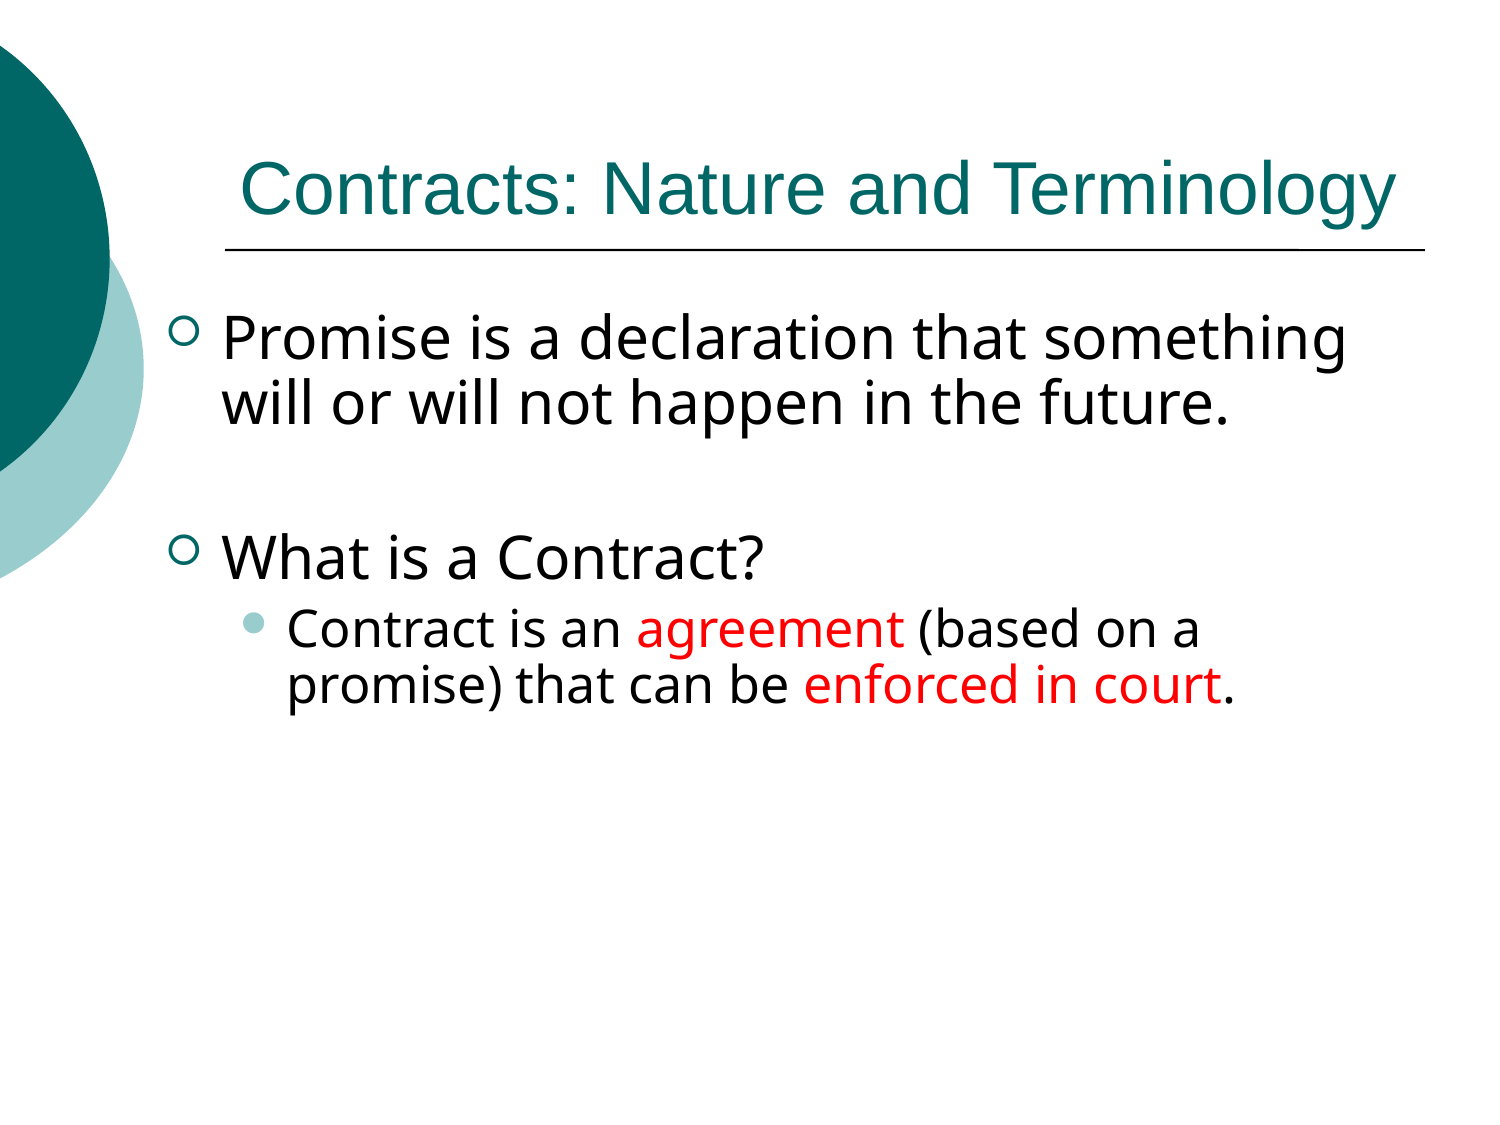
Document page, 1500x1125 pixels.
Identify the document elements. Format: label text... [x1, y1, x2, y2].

title Contracts: Nature and Terminology [224, 49, 1425, 237]
list Promise is a declaration that something will or will not happen in the future. What is a Contract? Contract is an agreement (based on a promise) that can be enforced in court. [150, 299, 1425, 1088]
